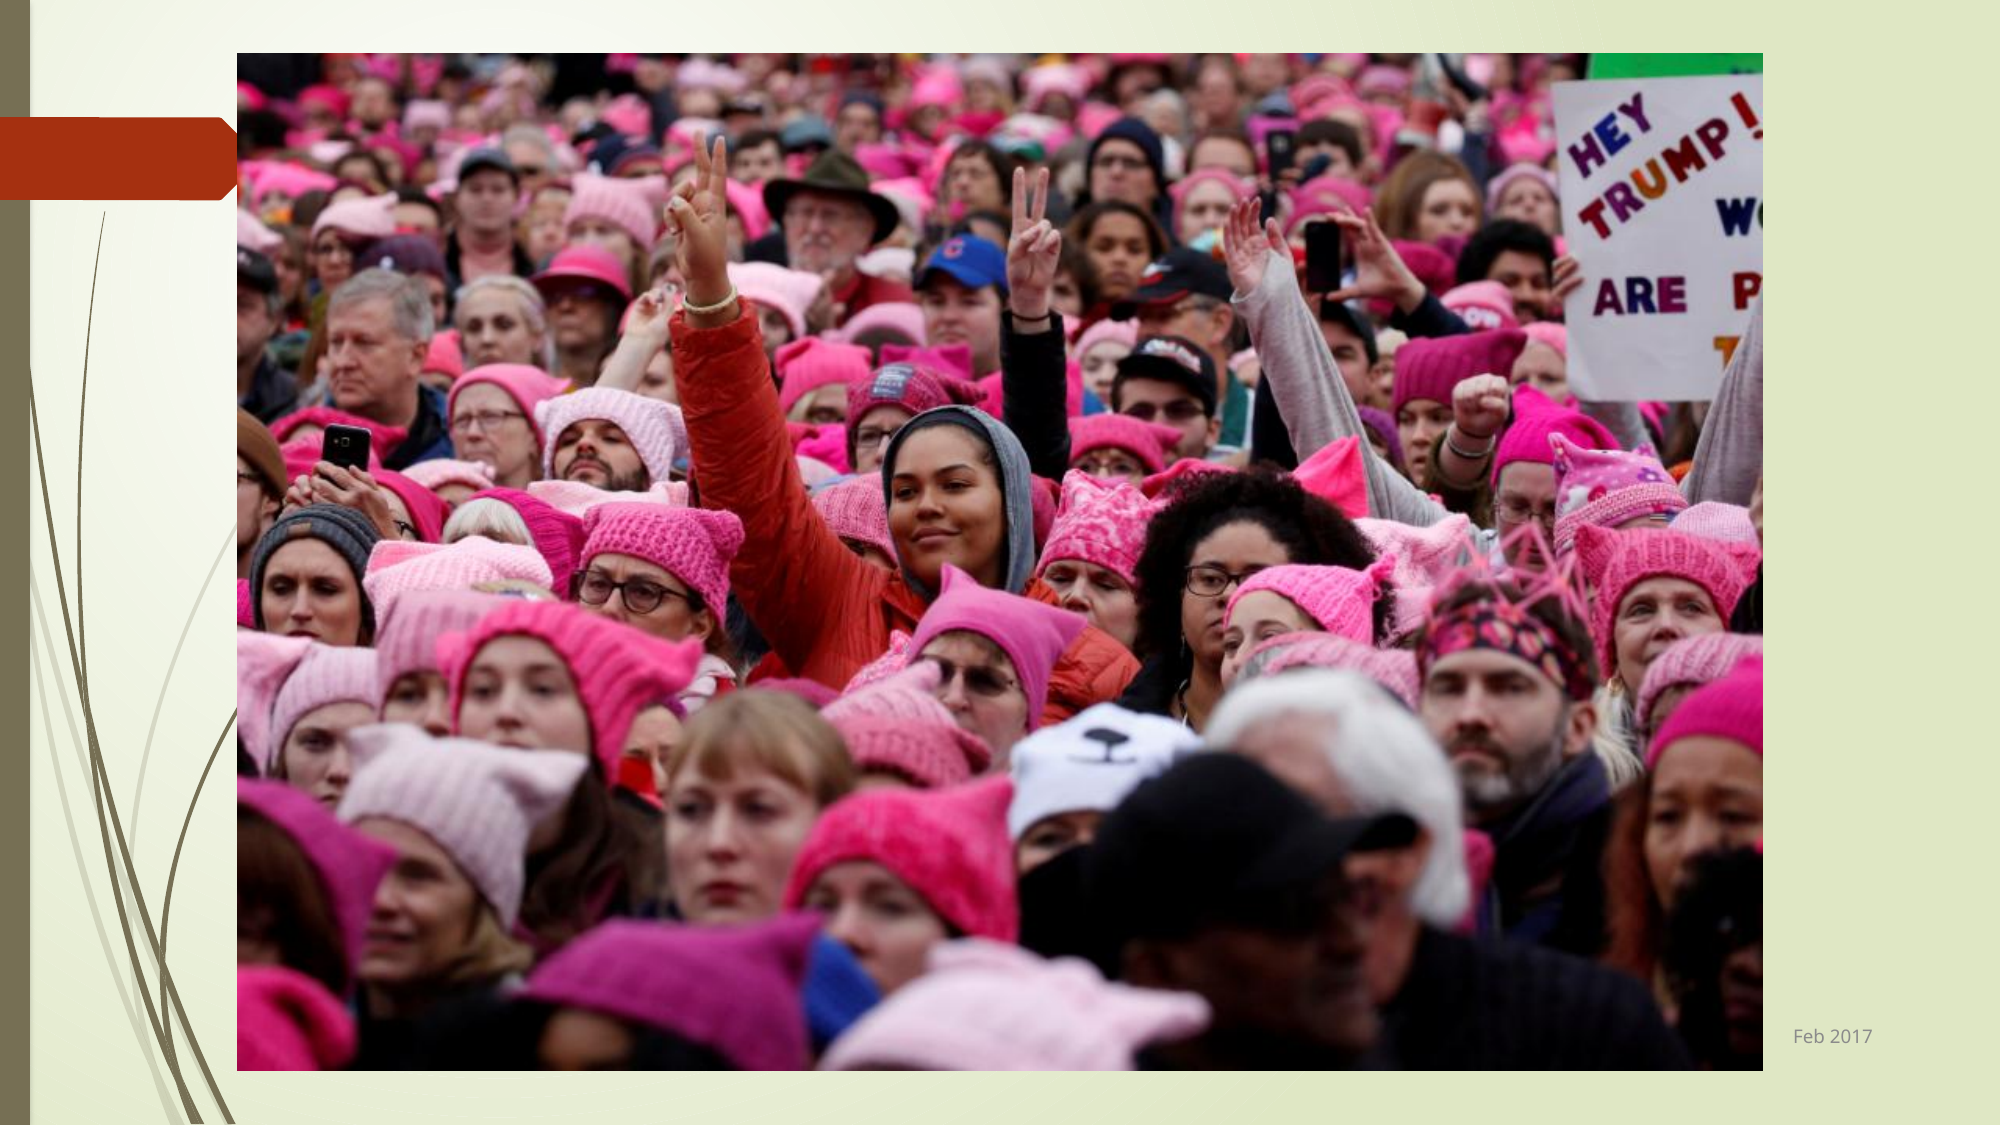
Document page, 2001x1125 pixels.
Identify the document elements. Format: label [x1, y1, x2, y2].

picture [237, 53, 1763, 1072]
slide_number [1768, 1005, 1888, 1067]
